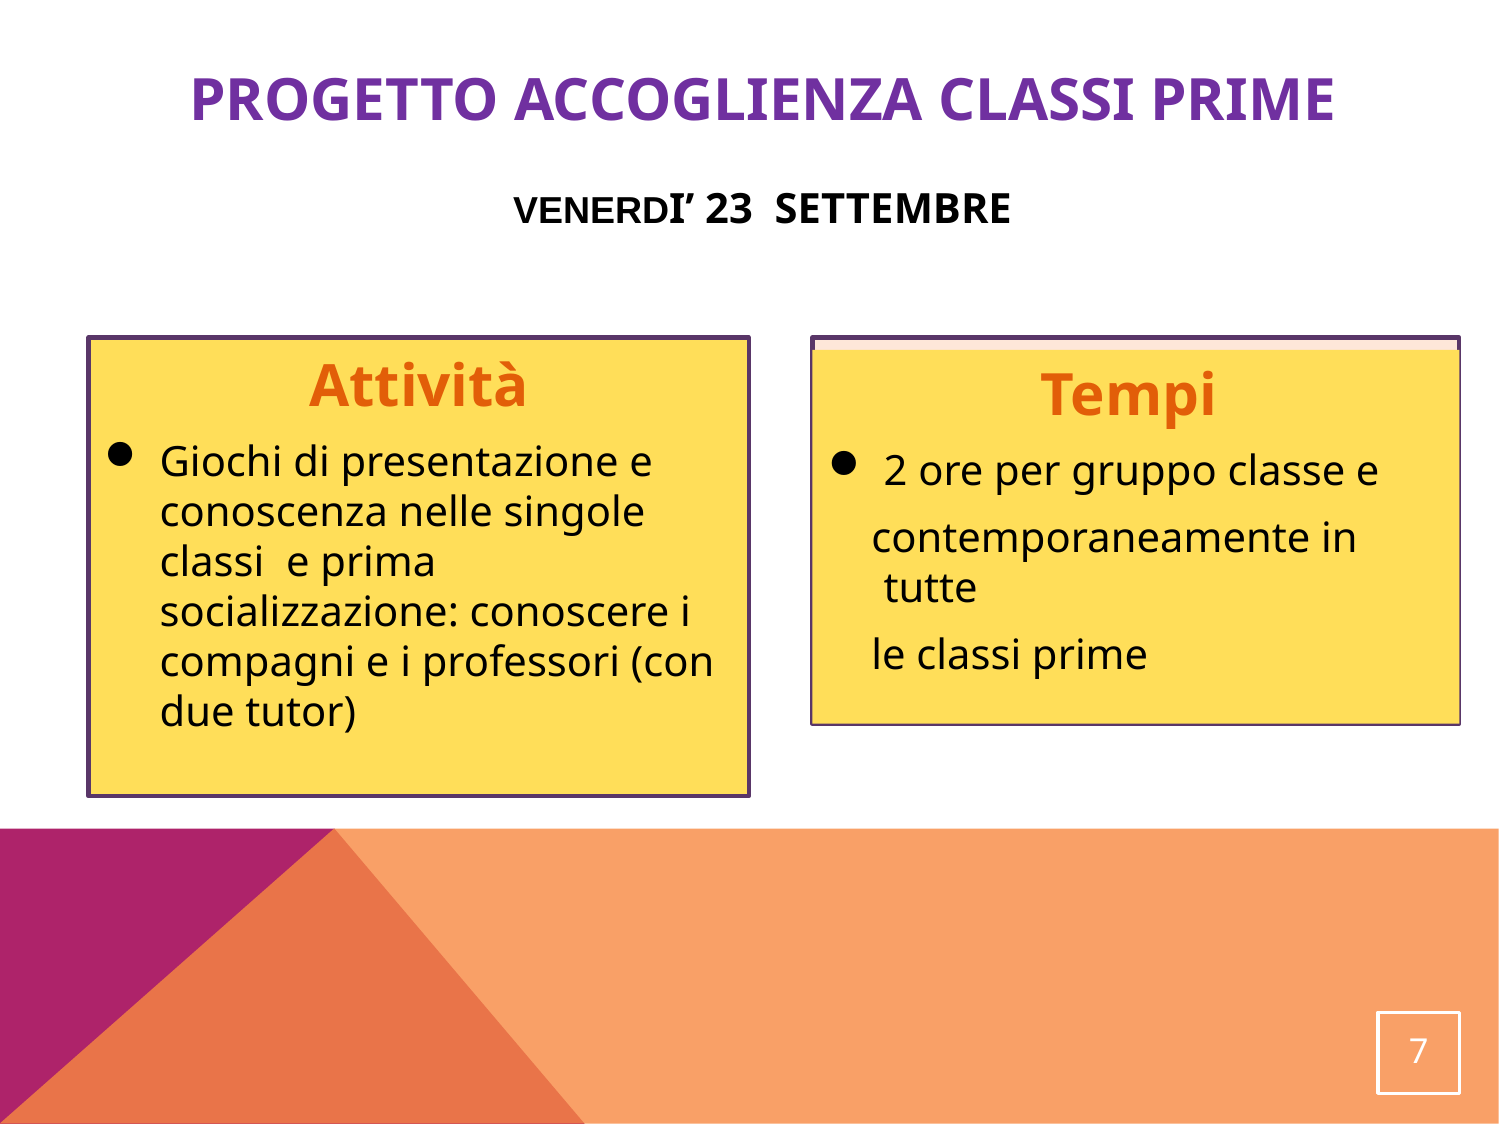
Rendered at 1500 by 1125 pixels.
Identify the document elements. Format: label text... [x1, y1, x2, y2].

text_box Progetto Accoglienza classi prime VENERDI’ 23 SETTEMBRE [147, 59, 1378, 236]
text_box Tempi 2 ore per gruppo classe e contemporaneamente in tutte le classi prime [812, 349, 1460, 724]
text_box Attività Giochi di presentazione e conoscenza nelle singole classi e prima socializzazione: conoscere i compagni e i professori (con due tutor) [88, 295, 749, 757]
text_box [810, 335, 1461, 726]
text_box 7 [1378, 1012, 1460, 1094]
text_box [86, 335, 751, 798]
